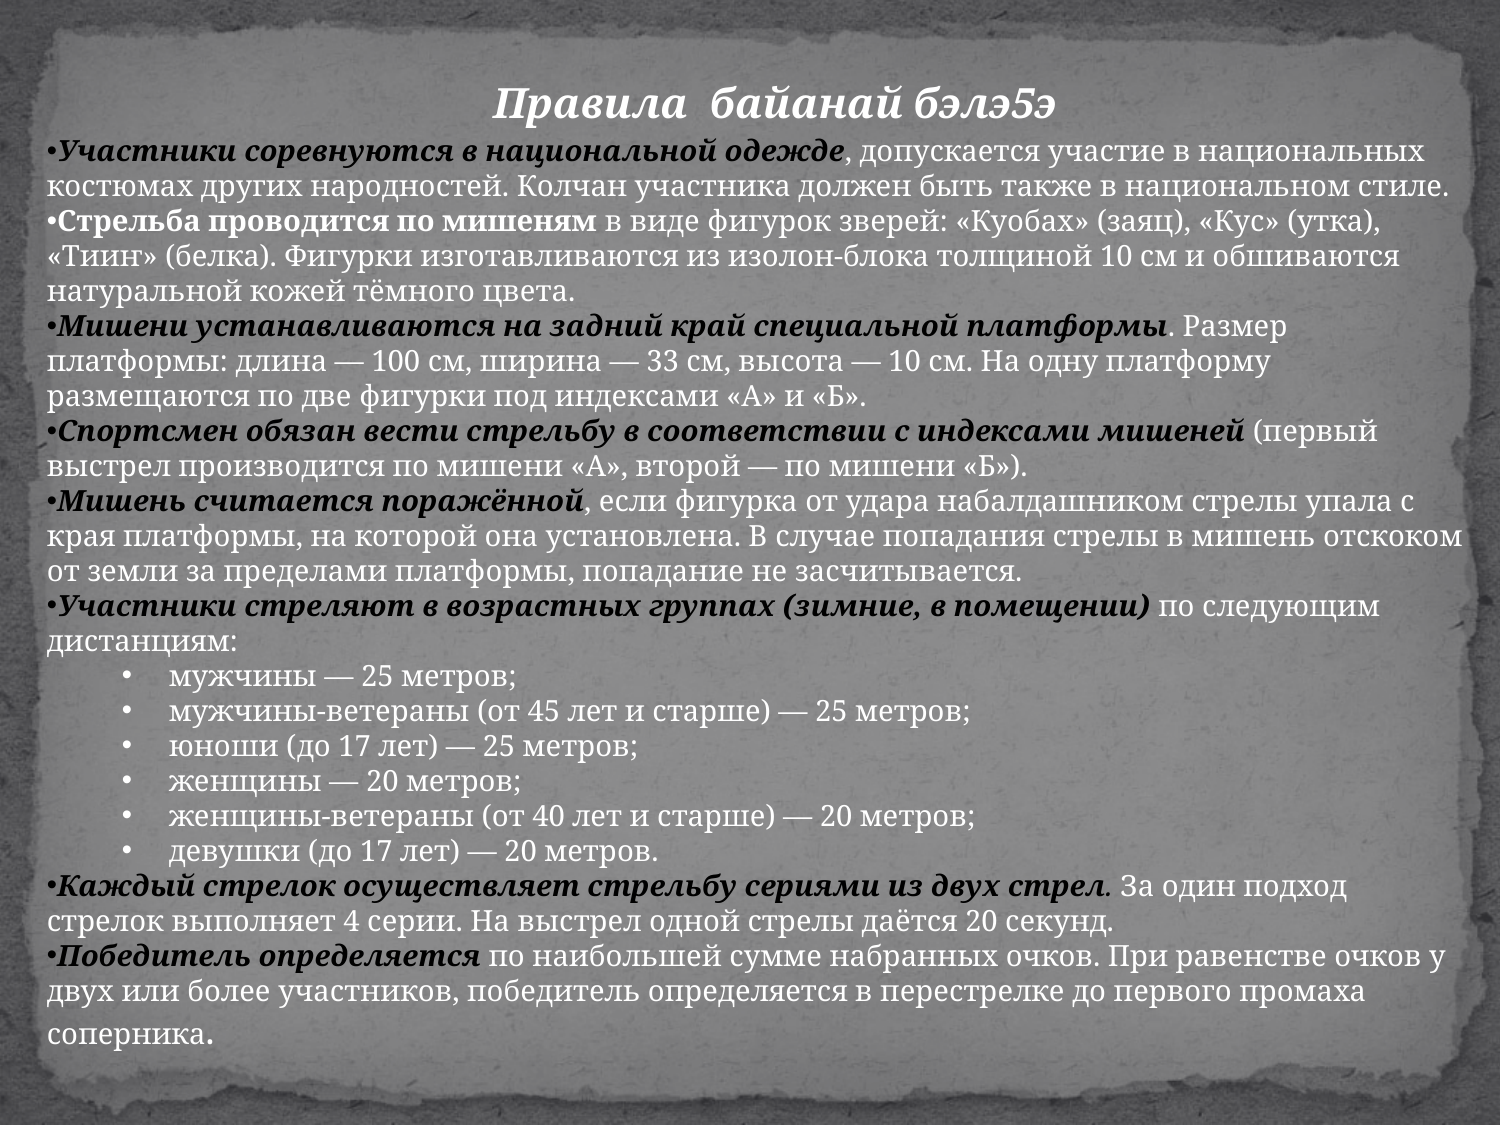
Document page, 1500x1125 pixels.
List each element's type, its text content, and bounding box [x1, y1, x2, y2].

text_box Участники соревнуются в национальной одежде, допускается участие в национальных костюмах других народностей. Колчан участника должен быть также в национальном стиле. Стрельба проводится по мишеням в виде фигурок зверей: «Куобах» (заяц), «Кус» (утка), «Тииҥ» (белка). Фигурки изготавливаются из изолон-блока толщиной 10 см и обшиваются натуральной кожей тёмного цвета. Мишени устанавливаются на задний край специальной платформы. Размер платформы: длина — 100 см, ширина — 33 см, высота — 10 см. На одну платформу размещаются по две фигурки под индексами «А» и «Б». Спортсмен обязан вести стрельбу в соответствии с индексами мишеней (первый выстрел производится по мишени «А», второй — по мишени «Б»). Мишень считается поражённой, если фигурка от удара набалдашником стрелы упала с края платформы, на которой она установлена. В случае попадания стрелы в мишень отскоком от земли за пределами платформы, попадание не засчитывается. Участники стреляют в возрастных группах (зимние, в помещении) по следующим дистанциям: мужчины — 25 метров; мужчины-ветераны (от 45 лет и старше) — 25 метров; юноши (до 17 лет) — 25 метров; женщины — 20 метров; женщины-ветераны (от 40 лет и старше) — 20 метров; девушки (до 17 лет) — 20 метров. Каждый стрелок осуществляет стрельбу сериями из двух стрел. За один подход стрелок выполняет 4 серии. На выстрел одной стрелы даётся 20 секунд. Победитель определяется по наибольшей сумме набранных очков. При равенстве очков у двух или более участников, победитель определяется в перестрелке до первого промаха соперника. [32, 125, 1485, 1060]
text_box Правила байанай бэлэ5э [478, 28, 1176, 143]
